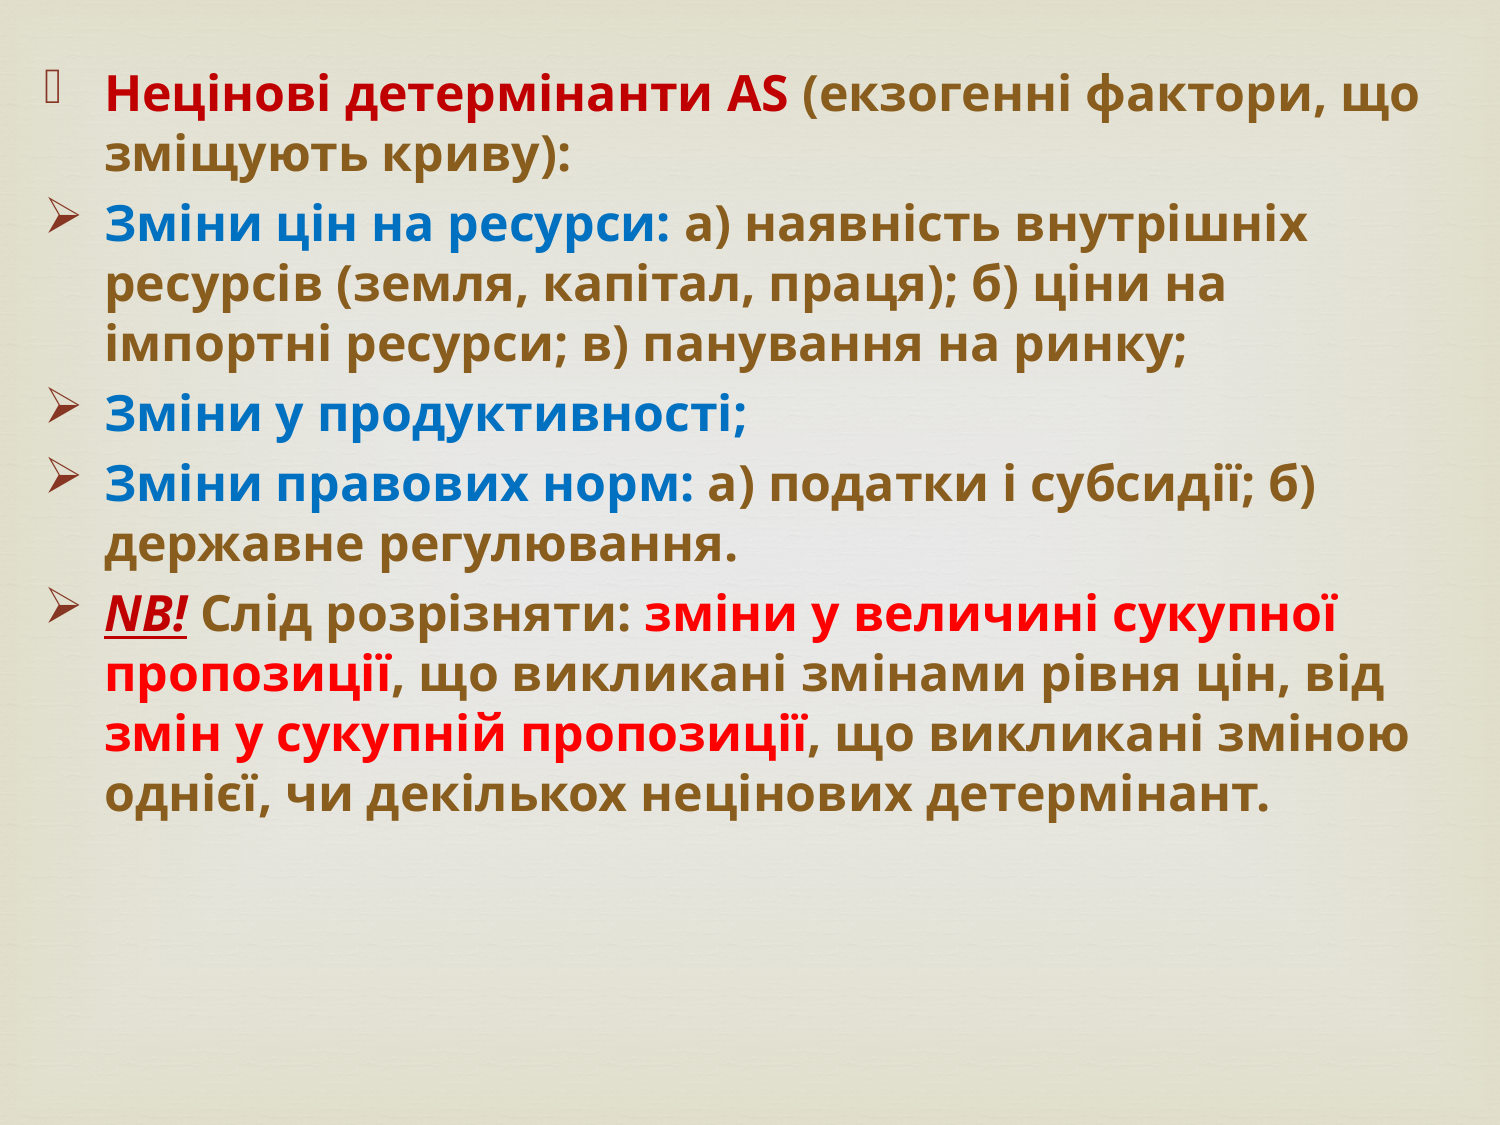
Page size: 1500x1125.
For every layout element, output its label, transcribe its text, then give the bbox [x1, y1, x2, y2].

text_box Нецінові детермінанти AS (екзогенні фактори, що зміщують криву): Зміни цін на ресурси: а) наявність внутрішніх ресурсів (земля, капітал, праця); б) ціни на імпортні ресурси; в) панування на ринку; Зміни у продуктивності; Зміни правових норм: а) податки і субсидії; б) державне регулювання. NB! Слід розрізняти: зміни у величині сукупної пропозиції, що викликані змінами рівня цін, від змін у сукупній пропозиції, що викликані зміною однієї, чи декількох нецінових детермінант. [29, 54, 1471, 1047]
